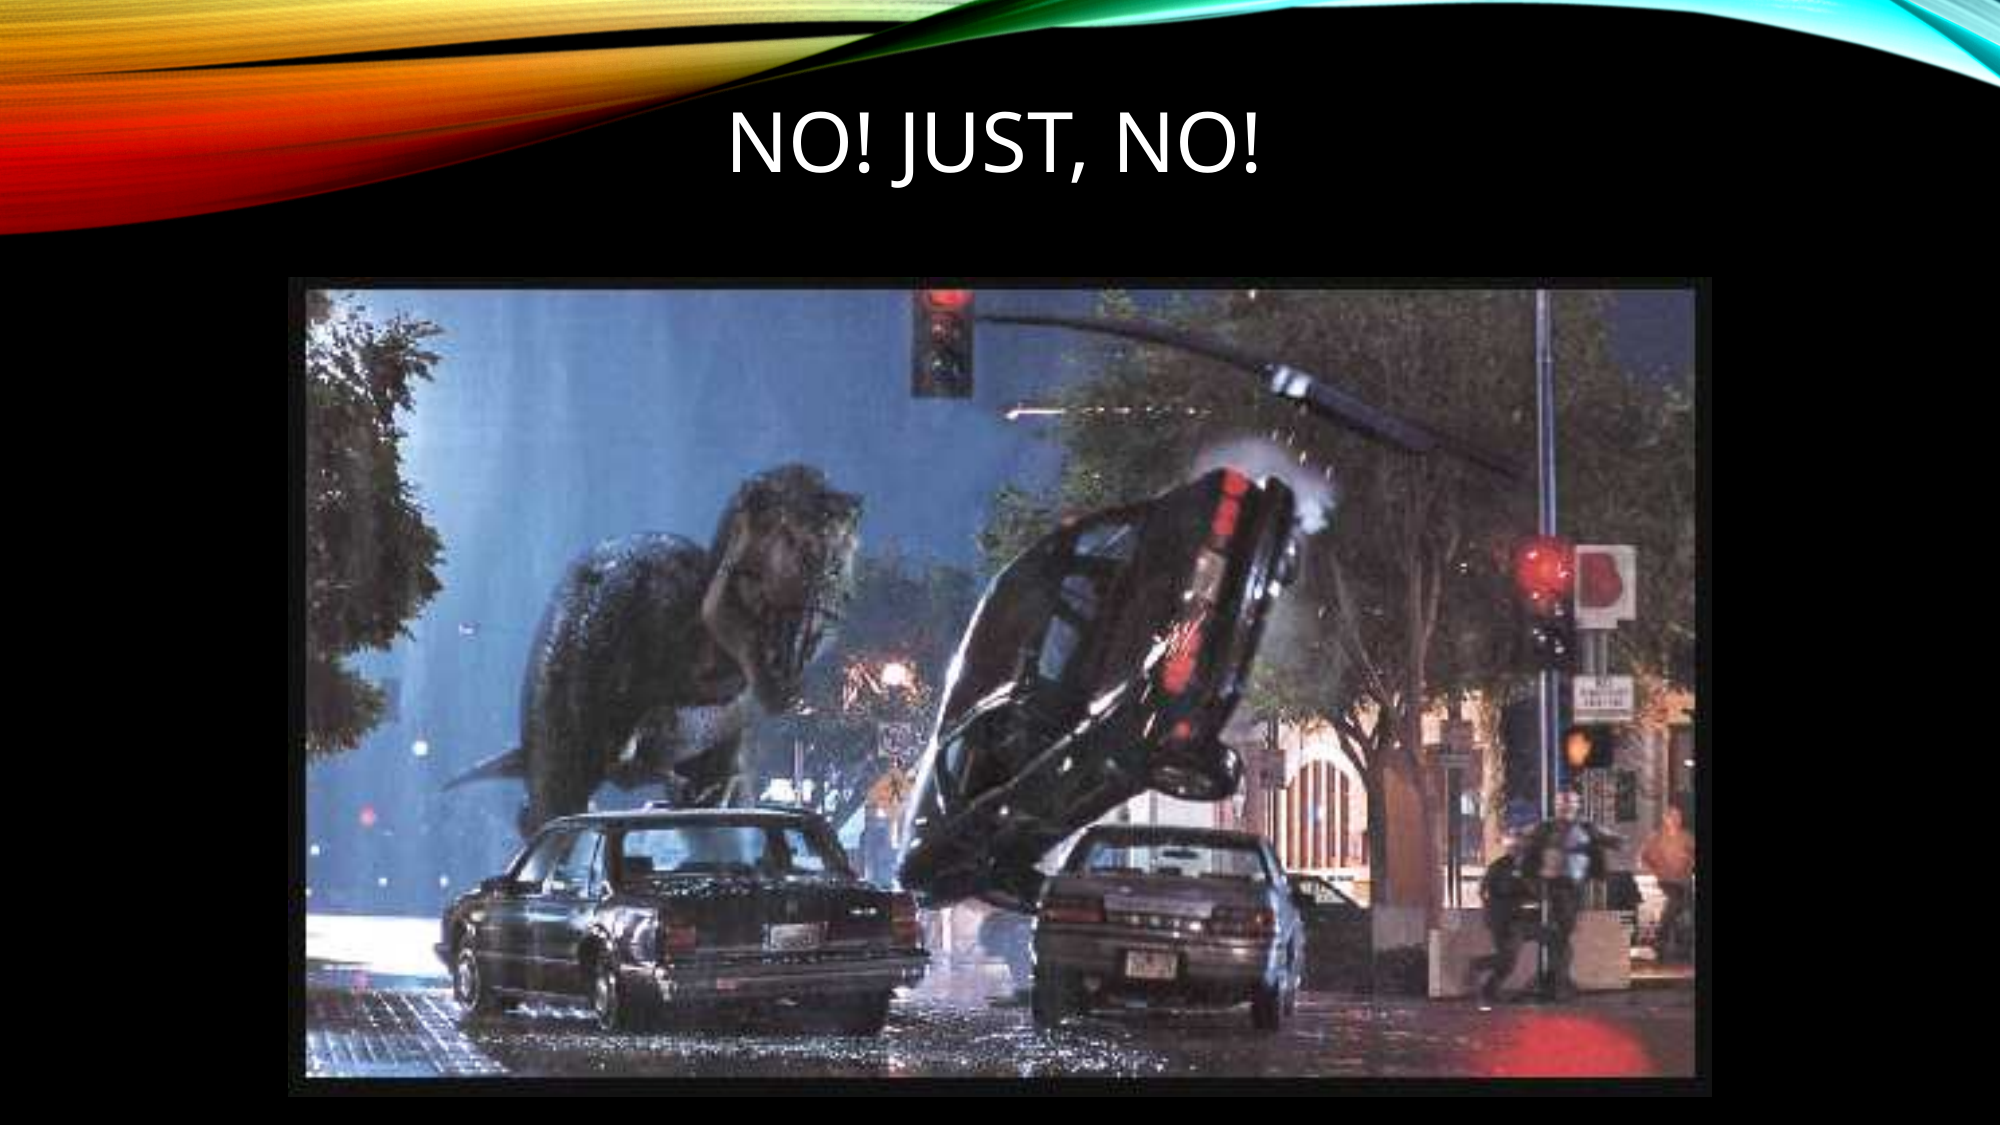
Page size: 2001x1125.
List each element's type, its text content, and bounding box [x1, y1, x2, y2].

title No! Just, no! [288, 39, 1701, 252]
picture [288, 276, 1712, 1097]
picture [0, 0, 2000, 237]
